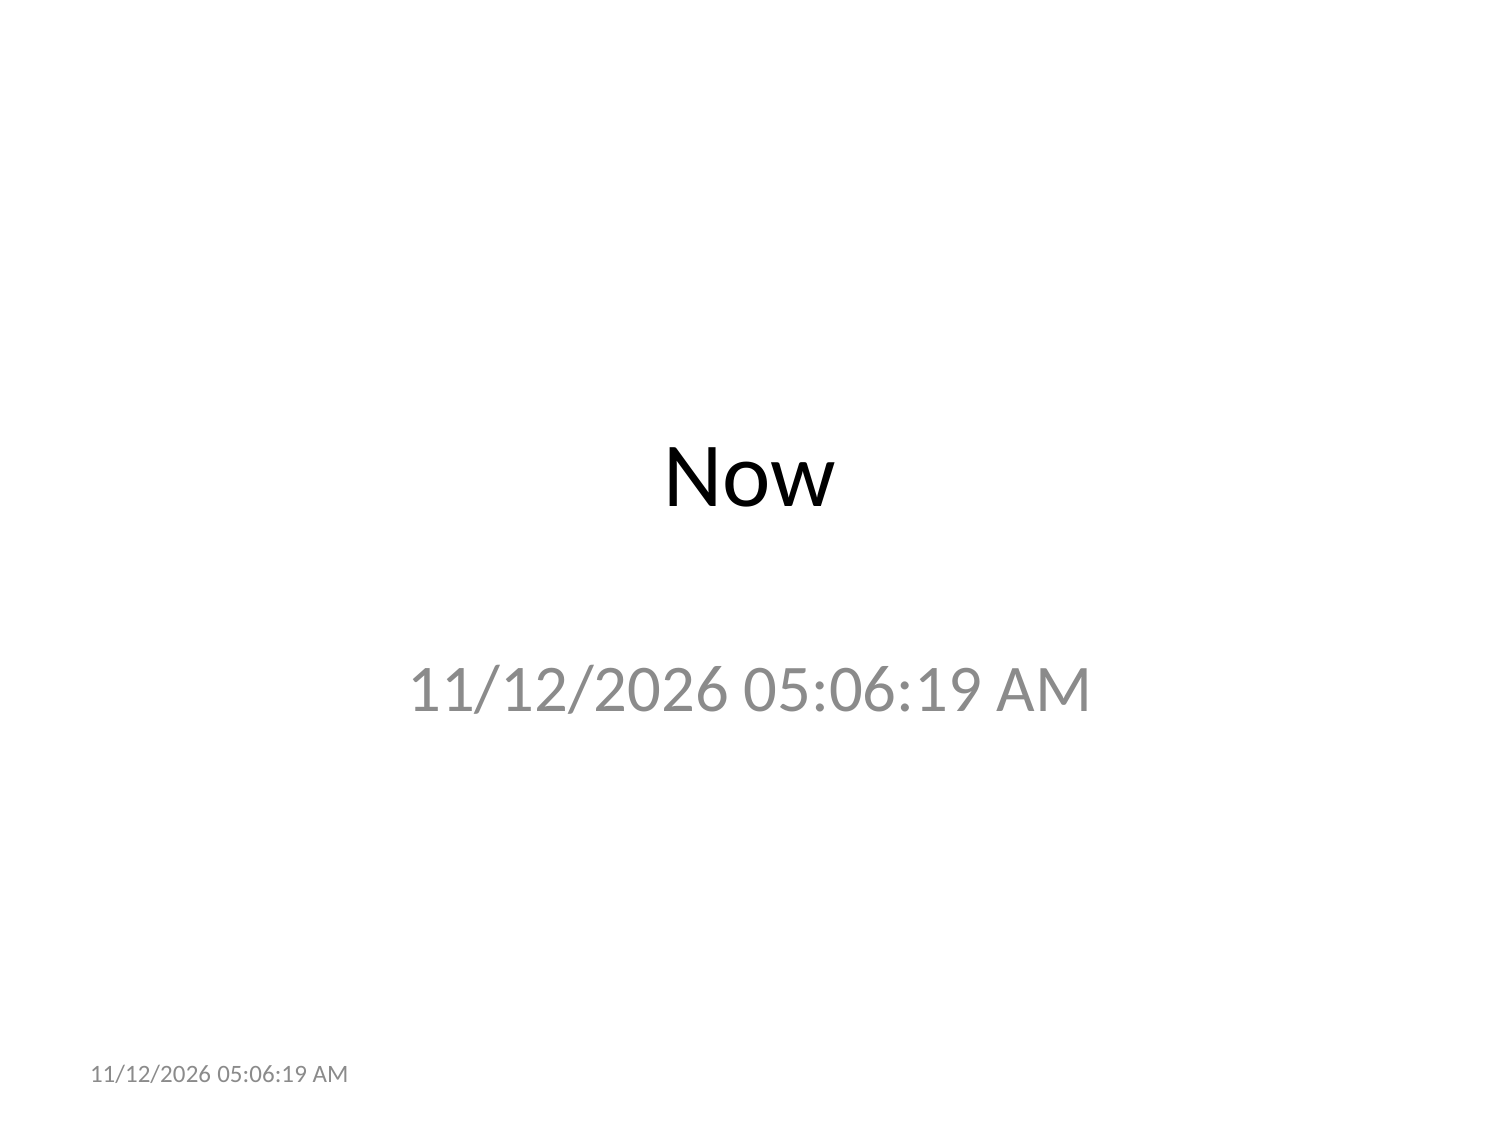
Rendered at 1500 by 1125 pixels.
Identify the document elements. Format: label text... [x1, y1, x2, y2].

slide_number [75, 1042, 425, 1103]
subtitle 2011-12-19 10:20:04 AM [225, 637, 1275, 925]
title Now [112, 349, 1388, 591]
